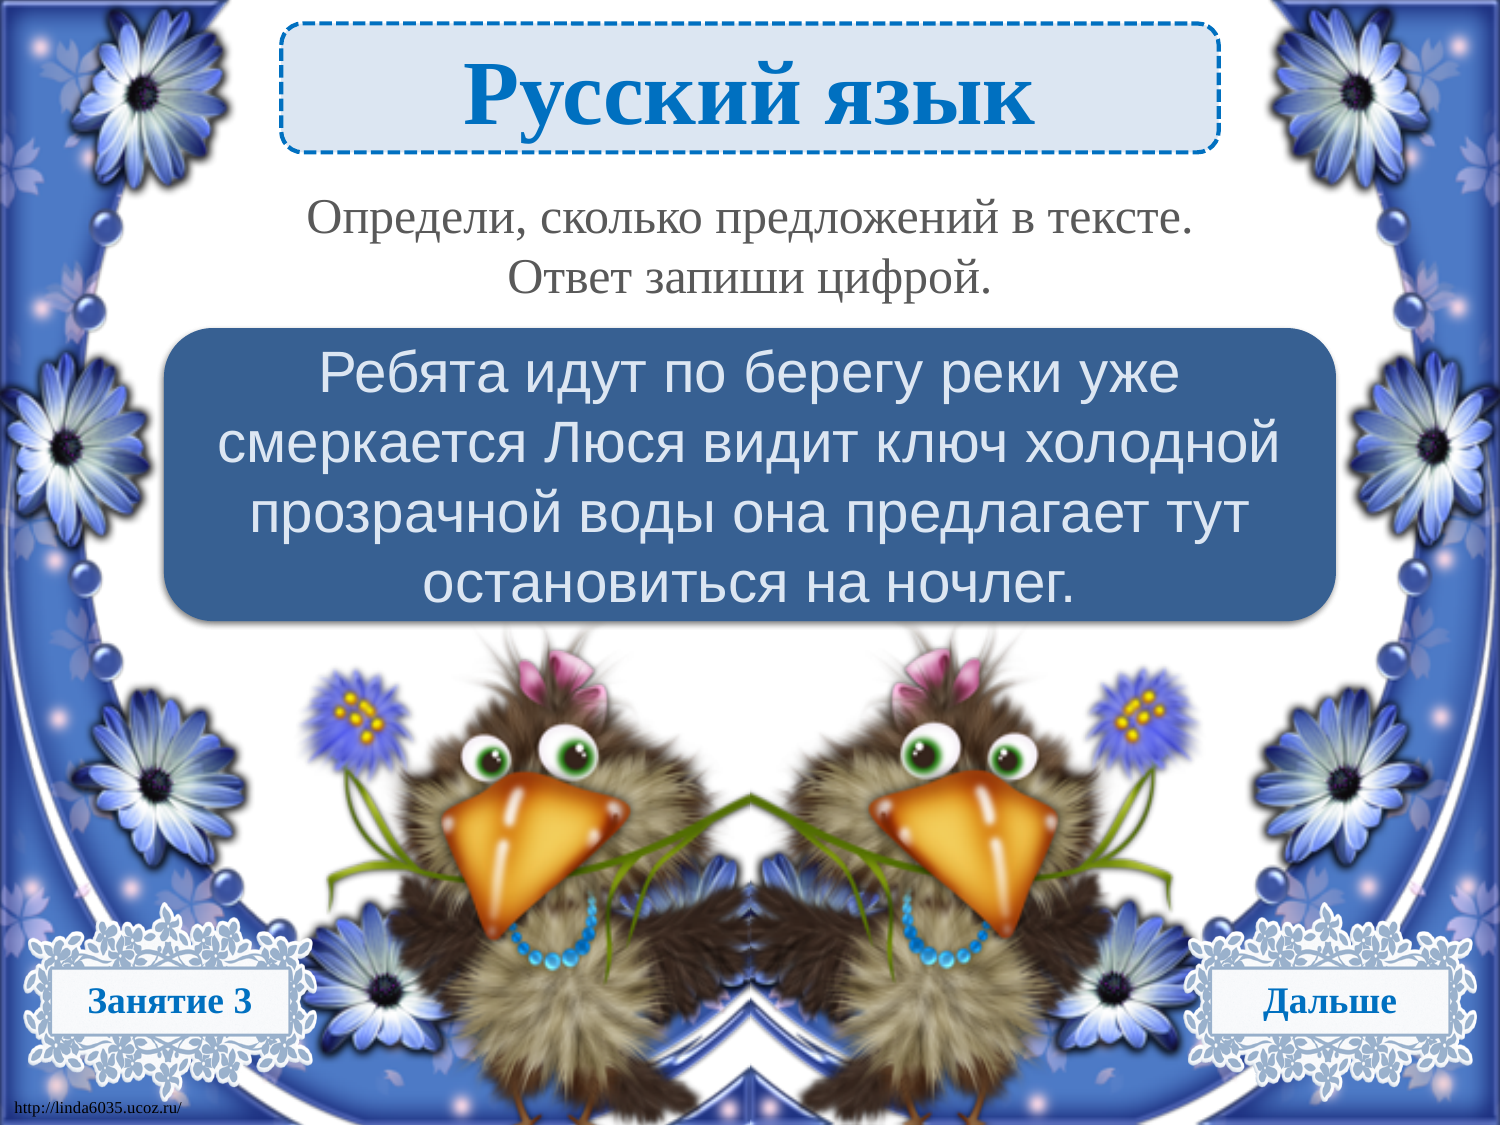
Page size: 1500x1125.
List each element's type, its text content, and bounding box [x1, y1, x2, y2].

picture [0, 0, 1500, 1125]
text_box Определи, сколько предложений в тексте. Ответ запиши цифрой. [281, 175, 1219, 311]
text_box [161, 325, 1338, 624]
text_box Русский язык [279, 21, 1221, 155]
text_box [1183, 902, 1477, 1102]
